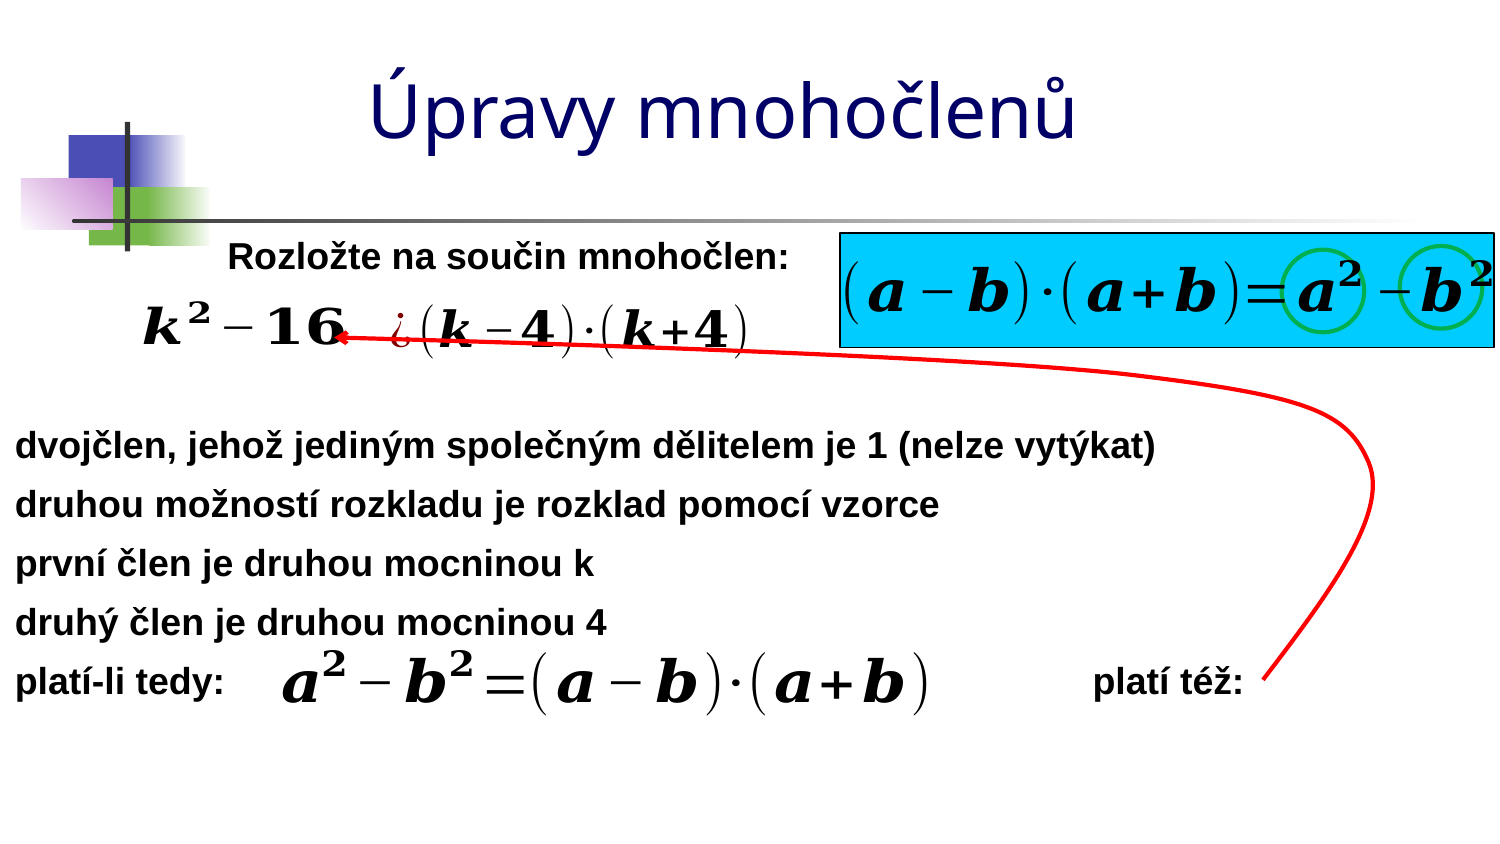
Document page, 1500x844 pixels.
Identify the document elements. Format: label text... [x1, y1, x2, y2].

text_box Rozložte na součin mnohočlen: [212, 224, 840, 285]
text_box [1281, 249, 1365, 333]
text_box druhou možností rozkladu je rozklad pomocí vzorce [0, 472, 861, 533]
text_box dvojčlen, jehož jediným společným dělitelem je 1 (nelze vytýkat) [0, 413, 696, 472]
text_box [840, 232, 1495, 348]
text_box [334, 330, 1373, 680]
text_box platí-li tedy: [0, 649, 254, 710]
text_box druhý člen je druhou mocninou 4 [0, 590, 630, 651]
text_box platí též: [1077, 649, 1270, 710]
text_box první člen je druhou mocninou k [0, 531, 672, 592]
text_box [1399, 245, 1483, 329]
title Úpravy mnohočlenů [129, 43, 1318, 175]
